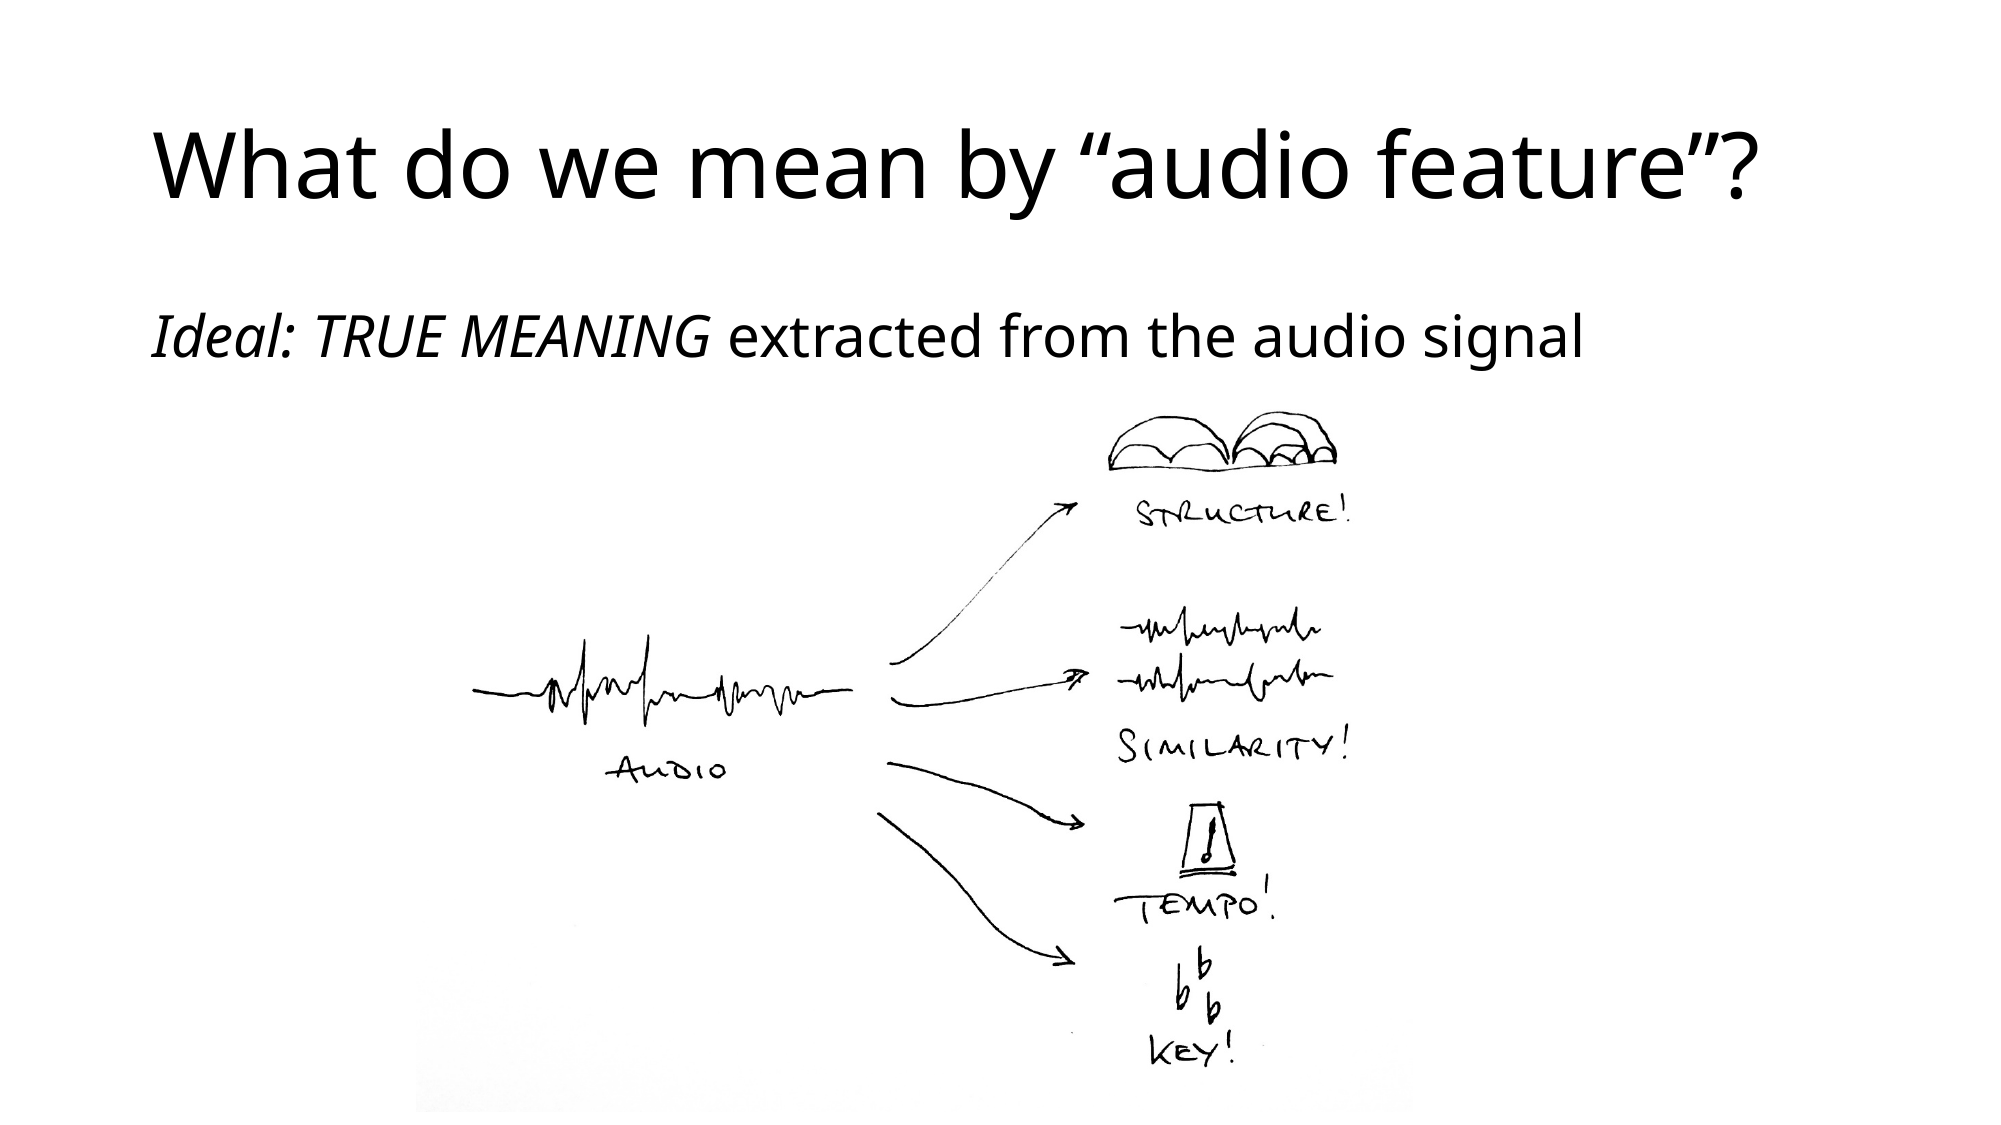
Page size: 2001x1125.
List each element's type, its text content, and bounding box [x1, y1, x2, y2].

list Ideal: TRUE MEANING extracted from the audio signal [137, 299, 1863, 1014]
title What do we mean by “audio feature”? [137, 59, 1863, 278]
picture [416, 365, 1413, 1112]
